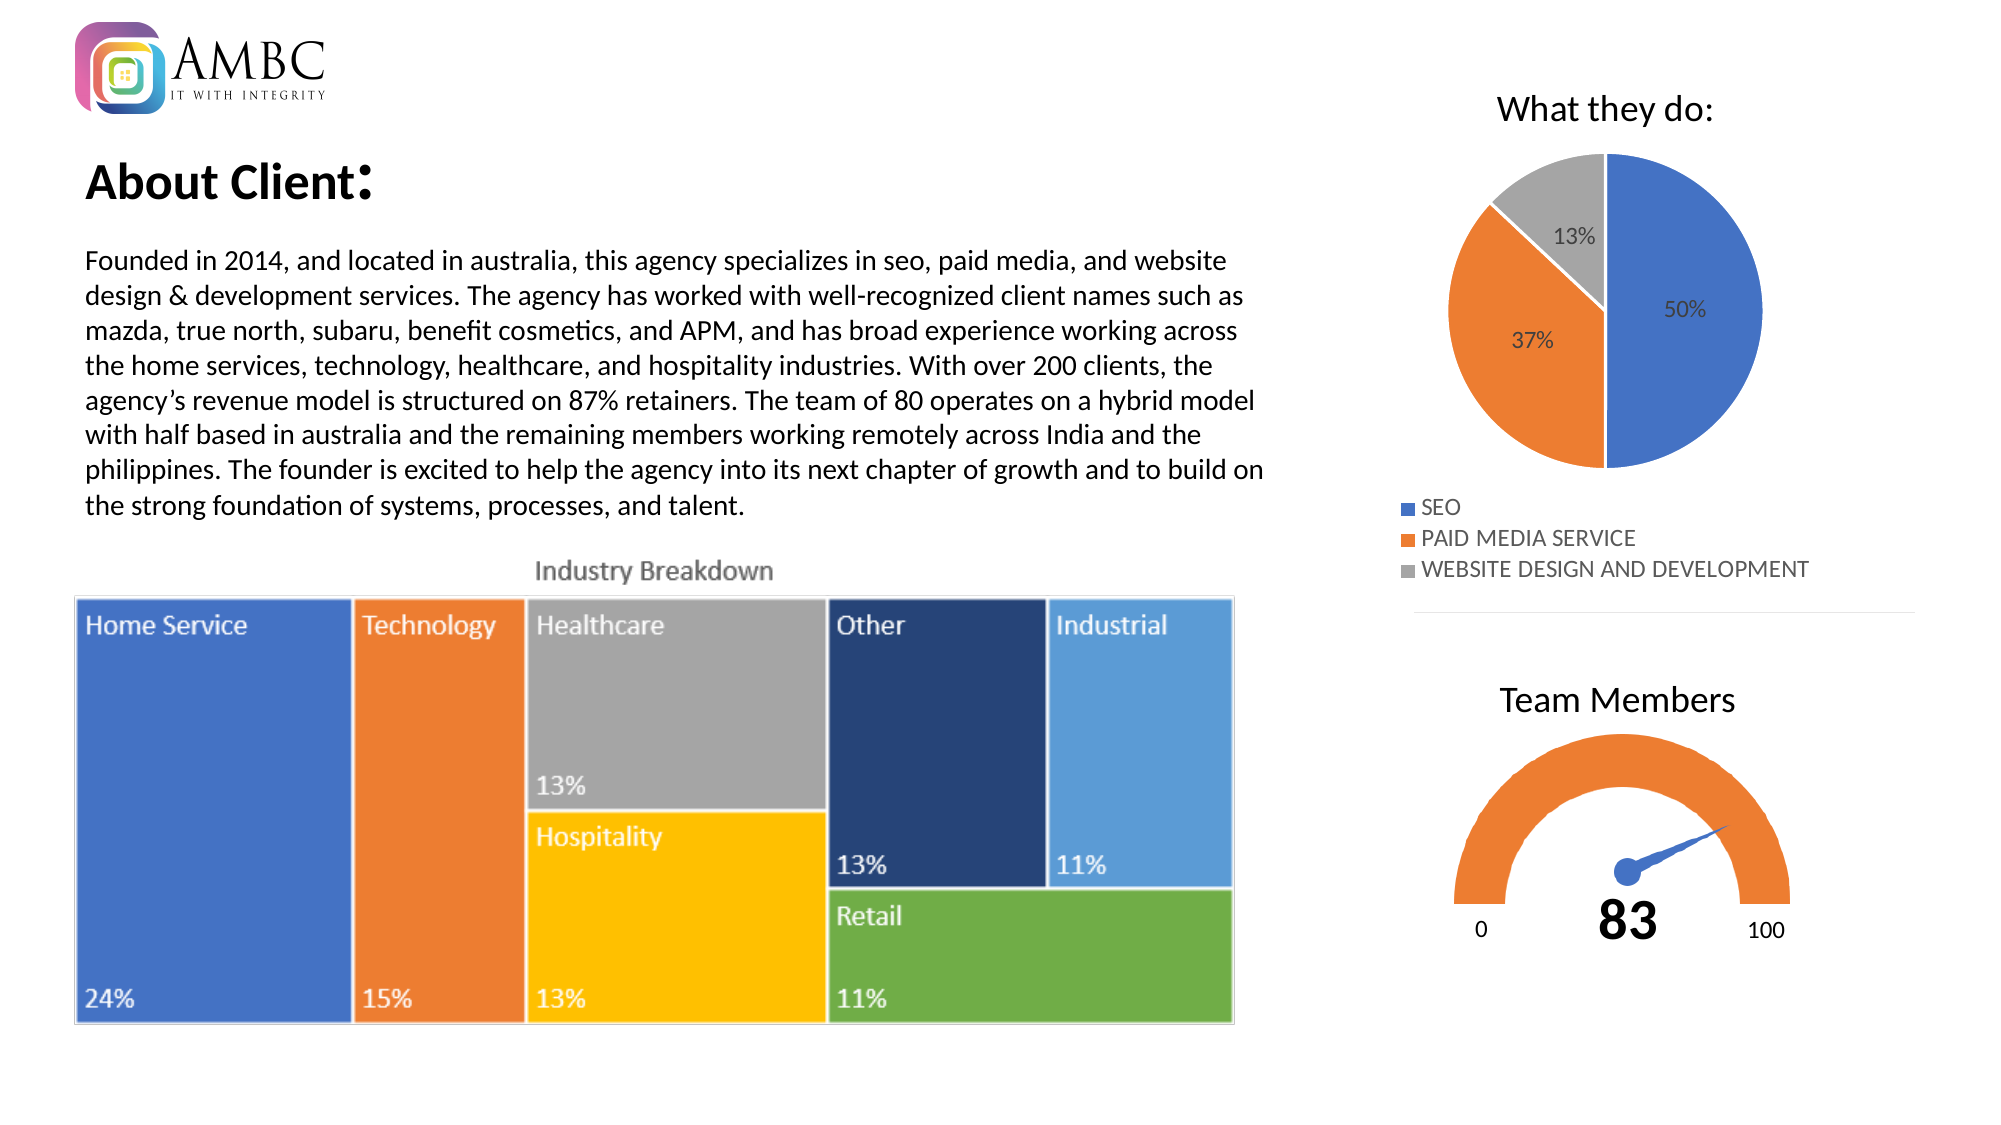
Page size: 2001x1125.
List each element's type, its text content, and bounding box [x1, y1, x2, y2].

picture [64, 543, 1247, 1039]
text_box 83 [1573, 904, 1684, 960]
text_box Founded in 2014, and located in australia, this agency specializes in seo, paid media, and website design & development services. The agency has worked with well-recognized client names such as mazda, true north, subaru, benefit cosmetics, and APM, and has broad experience working across the home services, technology, healthcare, and hospitality industries. With over 200 clients, the agency’s revenue model is structured on 87% retainers. The team of 80 operates on a hybrid model with half based in australia and the remaining members working remotely across India and the philippines. The founder is excited to help the agency into its next chapter of growth and to build on the strong foundation of systems, processes, and talent. [70, 186, 1210, 529]
text_box Team Members [1401, 667, 1835, 728]
text_box 100 [1710, 906, 1822, 951]
picture [1454, 734, 1790, 904]
text_box 0 [1426, 904, 1537, 950]
text_box About Client: [70, 137, 548, 186]
picture [74, 22, 325, 114]
chart [1210, 63, 2000, 590]
